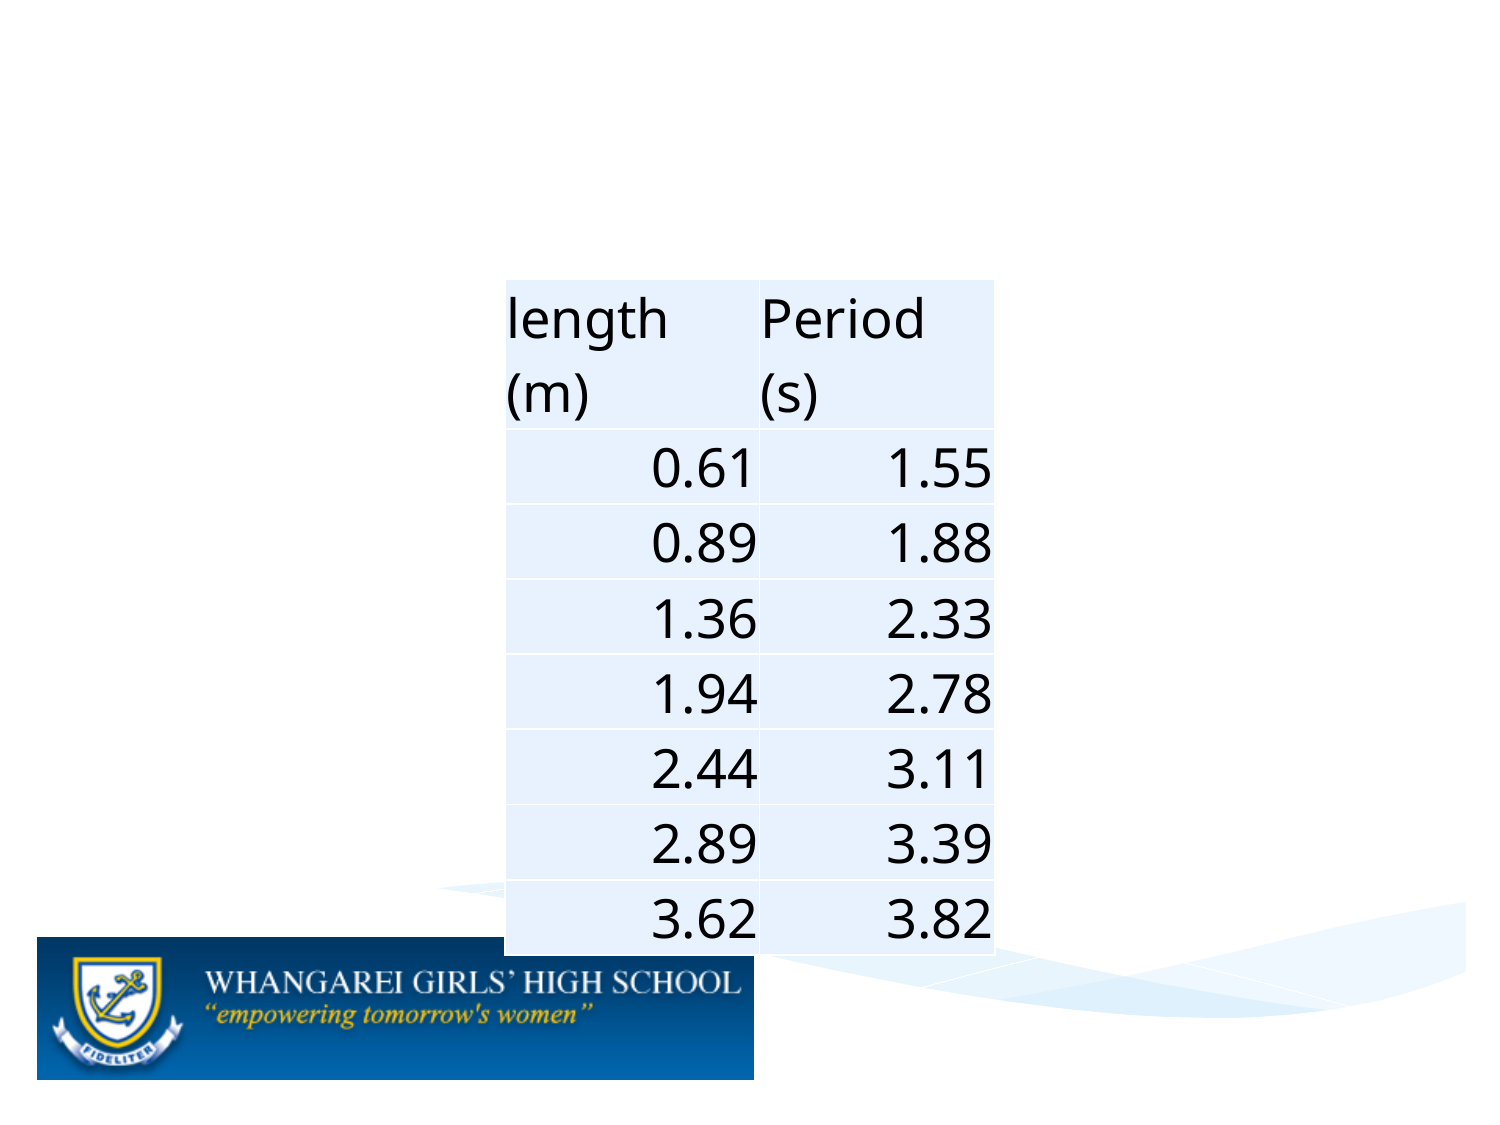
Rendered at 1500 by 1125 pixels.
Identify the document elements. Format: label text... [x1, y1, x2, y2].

table_cell 3.62 [506, 881, 759, 944]
table_cell 0.61 [506, 430, 759, 503]
picture [37, 937, 754, 1080]
table_cell 2.44 [506, 730, 759, 804]
table_cell 1.36 [506, 580, 759, 653]
table_cell 0.89 [506, 505, 759, 578]
table_cell 3.82 [760, 881, 994, 954]
table_cell 1.94 [506, 655, 759, 728]
table_header Period (s) [760, 280, 994, 428]
table_cell 3.39 [760, 805, 994, 879]
table_cell 1.88 [760, 505, 994, 578]
table_cell 2.89 [506, 805, 759, 879]
table_cell 2.78 [760, 655, 994, 728]
table_cell 2.33 [760, 580, 994, 653]
table_header length (m) [506, 280, 759, 428]
table_cell 1.55 [760, 430, 994, 503]
table_cell 3.11 [760, 730, 994, 804]
